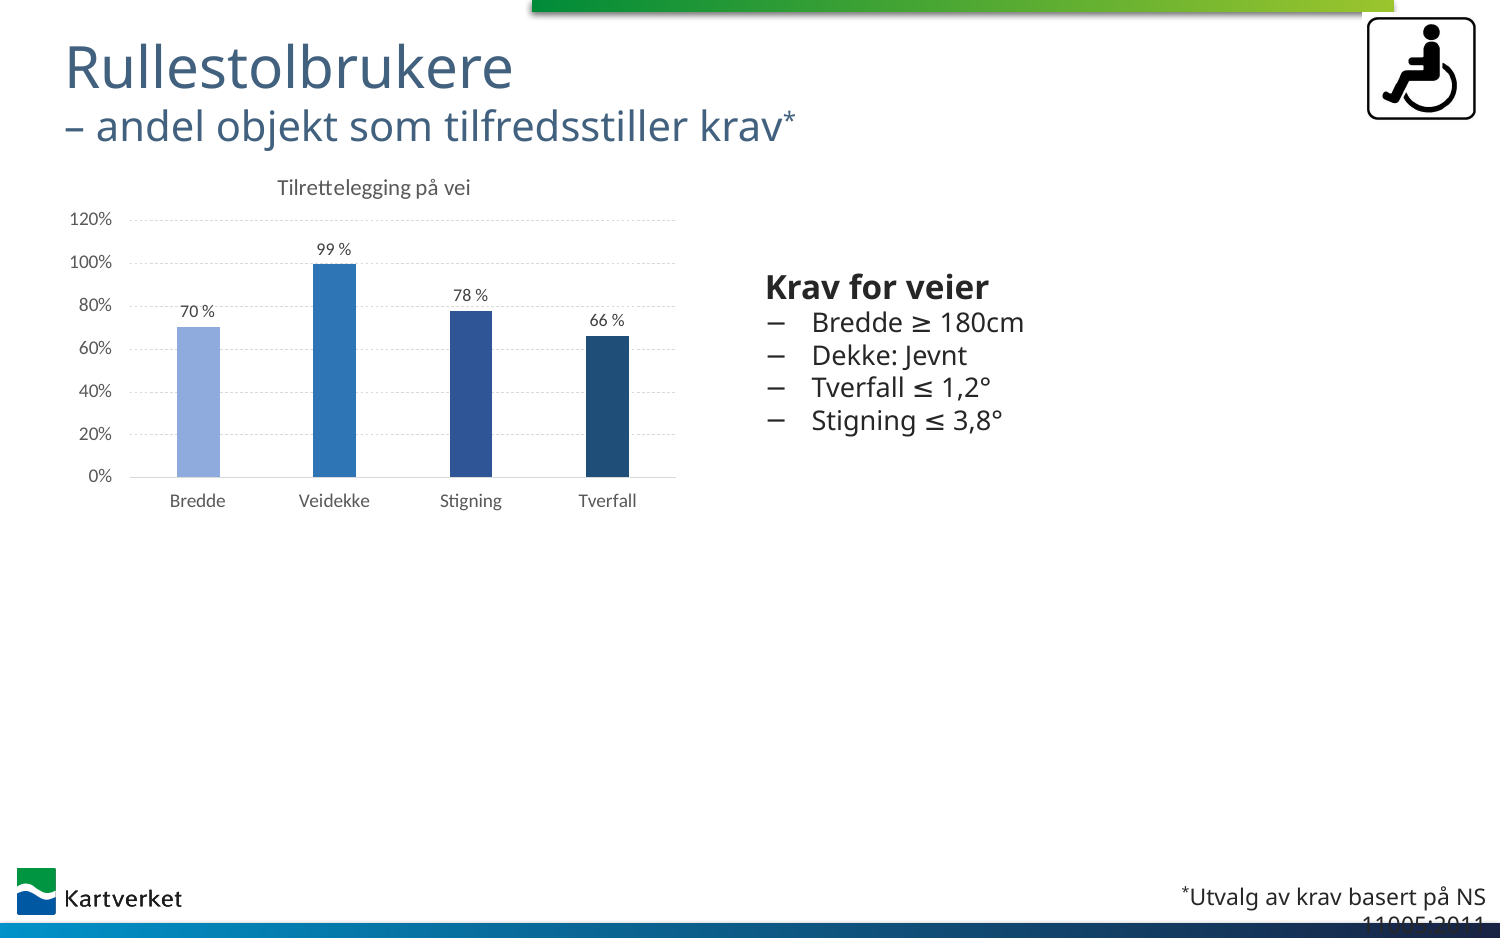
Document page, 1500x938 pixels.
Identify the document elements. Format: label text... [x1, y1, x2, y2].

text_box Rullestolbrukere – andel objekt som tilfredsstiller krav* [49, 25, 1431, 158]
text_box *Utvalg av krav basert på NS 11005:2011 [1068, 873, 1500, 938]
text_box Krav for veier Bredde ≥ 180cm Dekke: Jevnt Tverfall ≤ 1,2° Stigning ≤ 3,8° [750, 258, 1234, 444]
picture [1362, 12, 1481, 126]
picture [62, 166, 687, 519]
